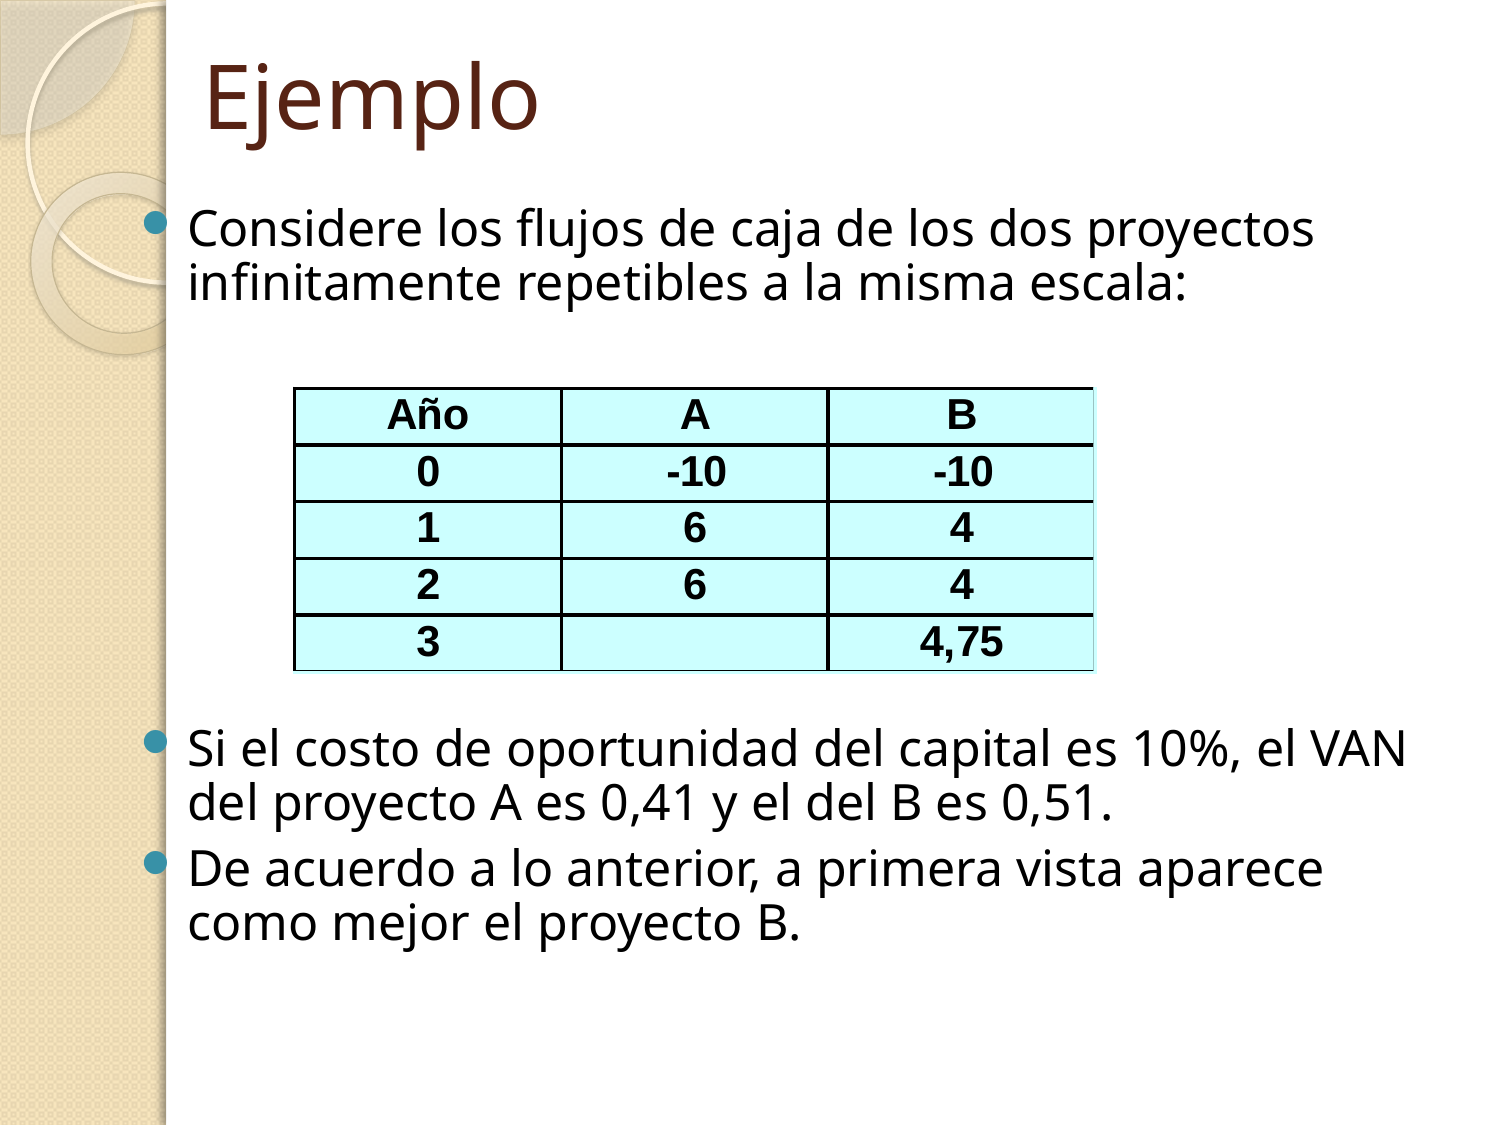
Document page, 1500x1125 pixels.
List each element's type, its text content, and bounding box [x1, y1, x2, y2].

title Ejemplo [187, 0, 1418, 188]
text_box Considere los flujos de caja de los dos proyectos infinitamente repetibles a la misma escala: Si el costo de oportunidad del capital es 10%, el VAN del proyecto A es 0,41 y el del B es 0,51. De acuerdo a lo anterior, a primera vista aparece como mejor el proyecto B. [112, 196, 1425, 334]
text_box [292, 386, 1097, 674]
